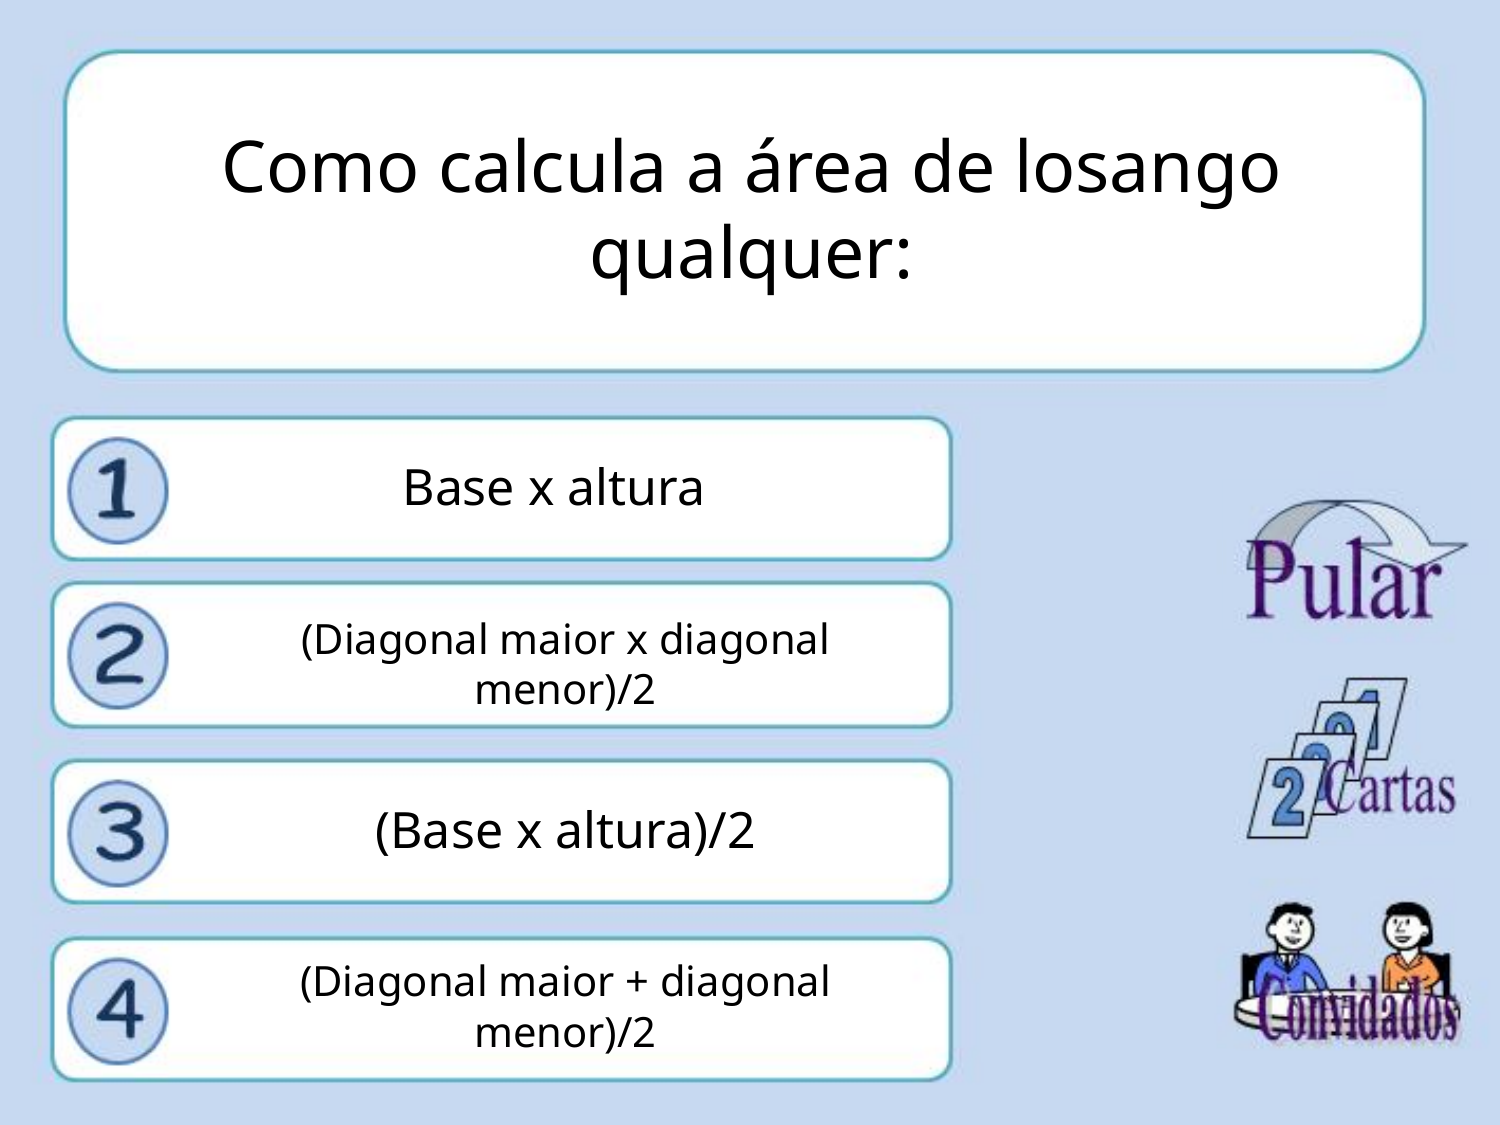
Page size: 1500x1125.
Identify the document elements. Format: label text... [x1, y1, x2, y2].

picture [0, 0, 1500, 1125]
text_box (Diagonal maior x diagonal menor)/2 [194, 597, 937, 728]
title Como calcula a área de losango qualquer: [76, 113, 1428, 302]
text_box Base x altura [183, 420, 925, 551]
text_box . . [1222, 479, 1471, 630]
text_box (Diagonal maior + diagonal menor)/2 [194, 940, 937, 1071]
text_box (Base x altura)/2 [194, 763, 937, 894]
